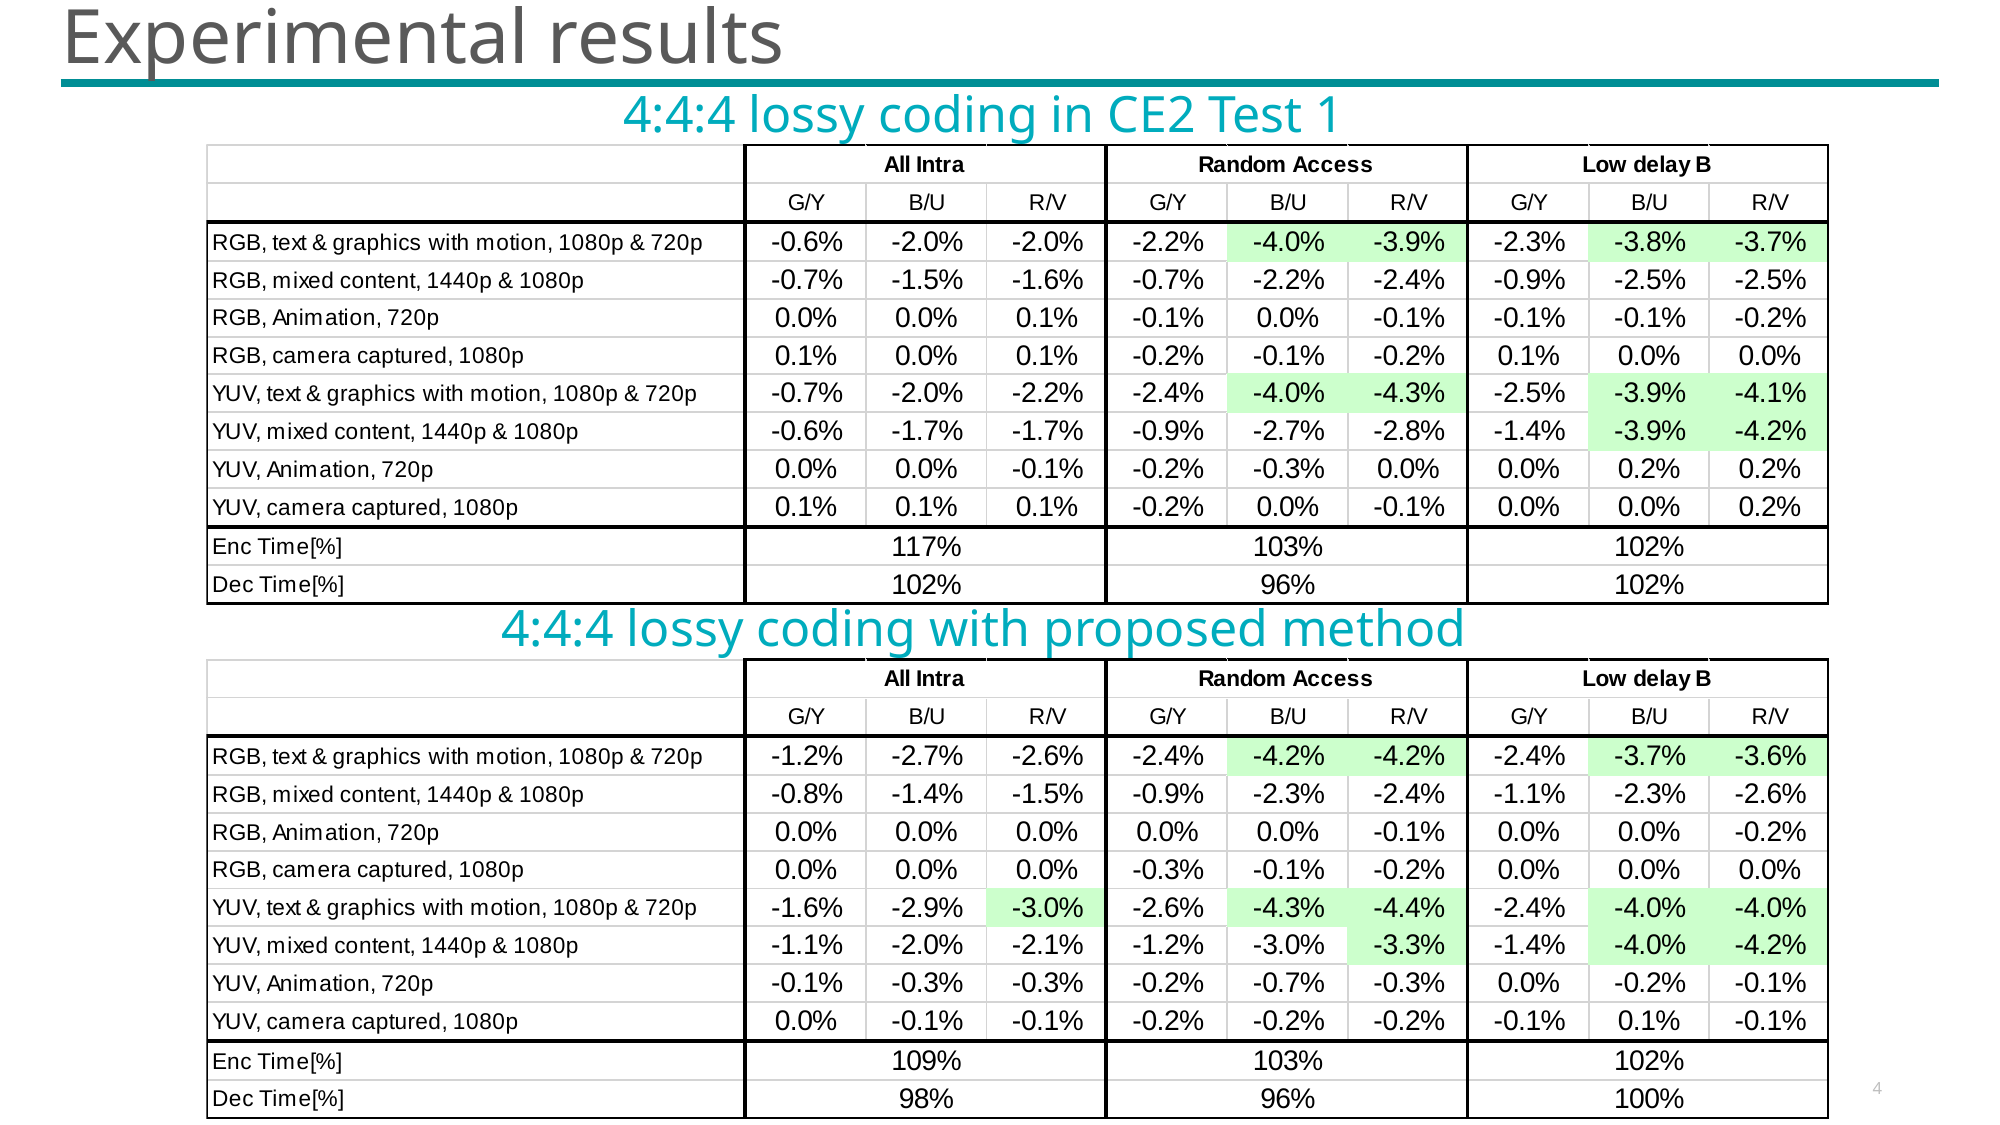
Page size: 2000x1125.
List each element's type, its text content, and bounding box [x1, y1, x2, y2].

text_box 4:4:4 lossy coding with proposed method [46, 601, 1922, 659]
list 4:4:4 lossy coding in CE2 Test 1 [46, 86, 1922, 145]
picture [205, 658, 1832, 1121]
title Experimental results [46, 1, 1922, 85]
picture [205, 143, 1832, 607]
